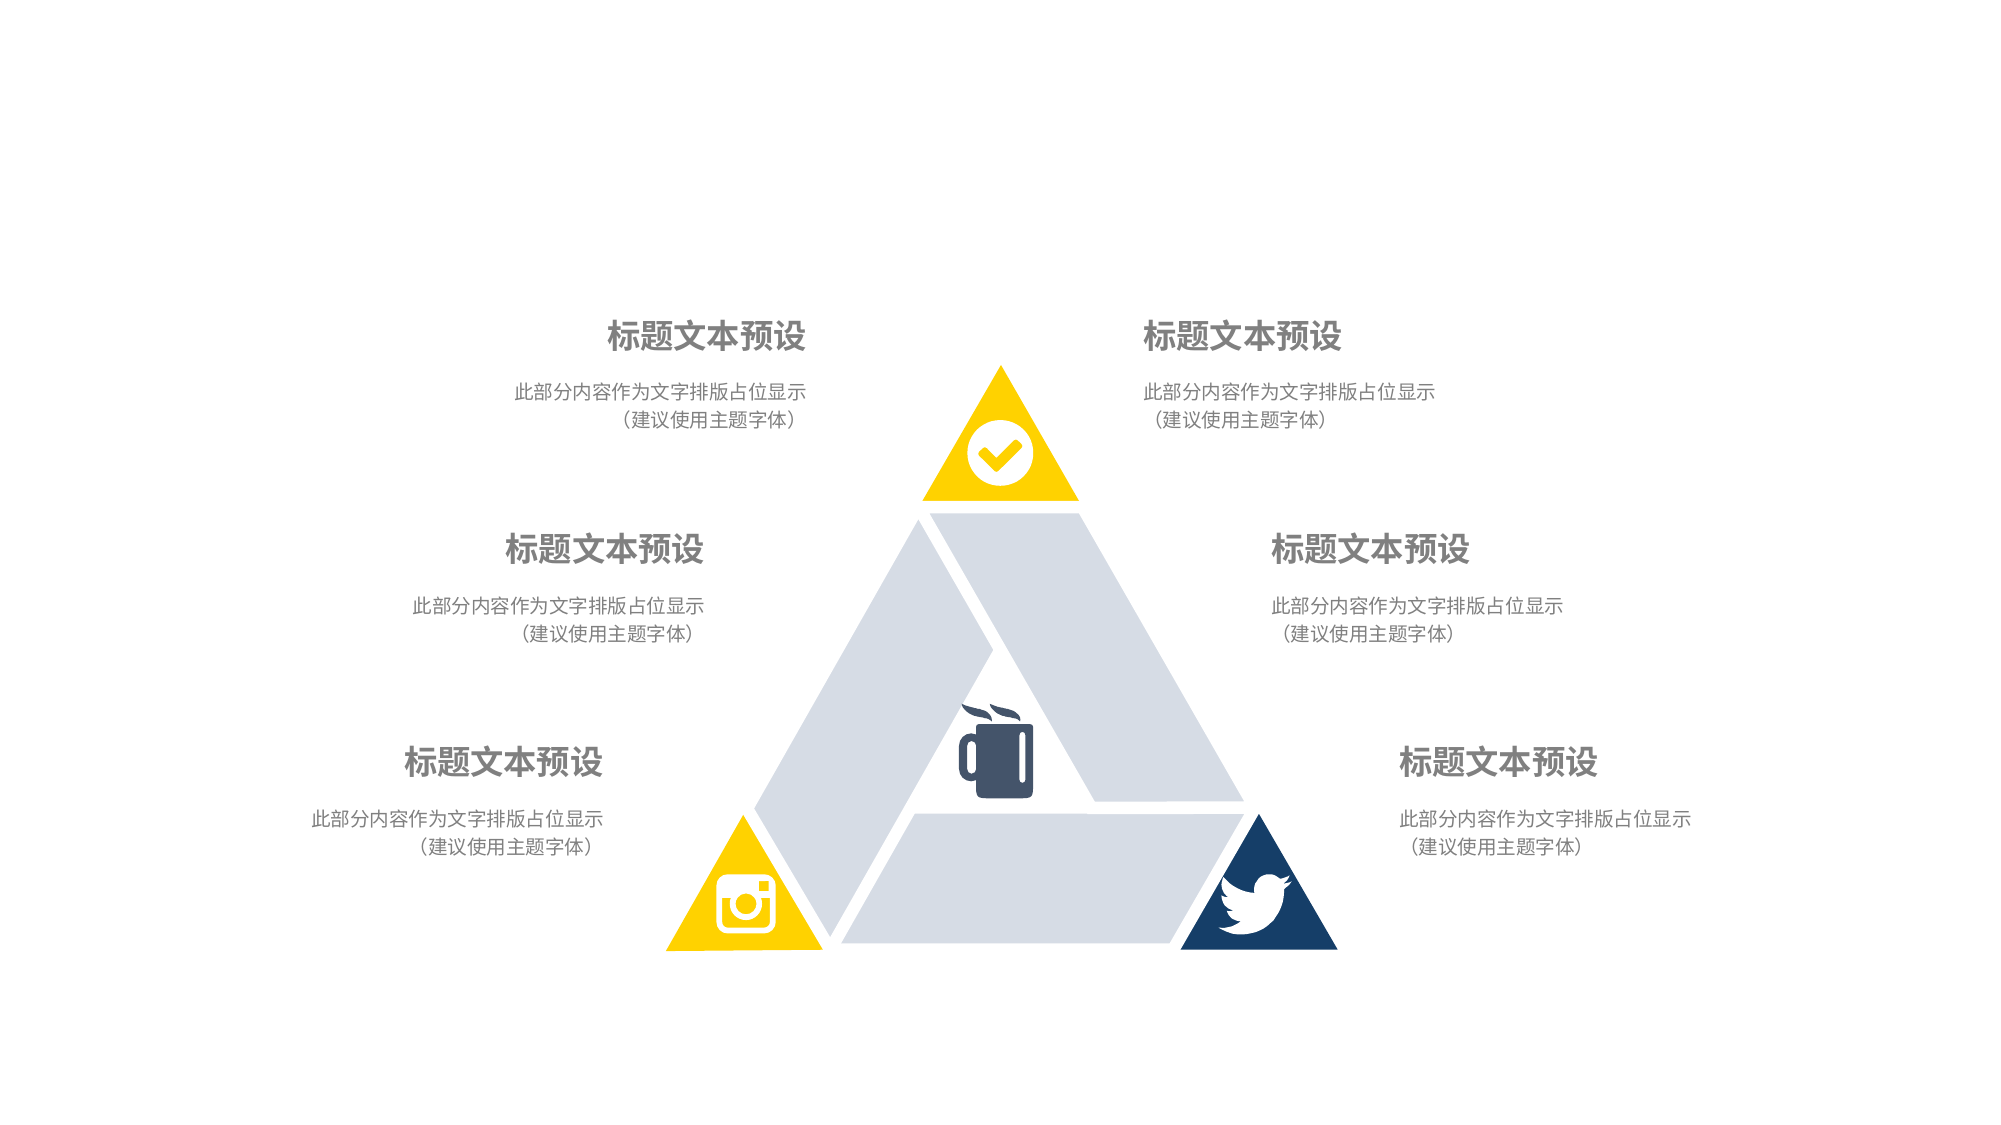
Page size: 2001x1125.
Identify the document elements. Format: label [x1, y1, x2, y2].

text_box [427, 314, 823, 453]
text_box [1383, 741, 1787, 879]
text_box [697, 389, 1338, 997]
text_box [1255, 528, 1659, 666]
text_box [325, 528, 721, 666]
text_box [1127, 314, 1531, 453]
text_box [224, 741, 620, 879]
